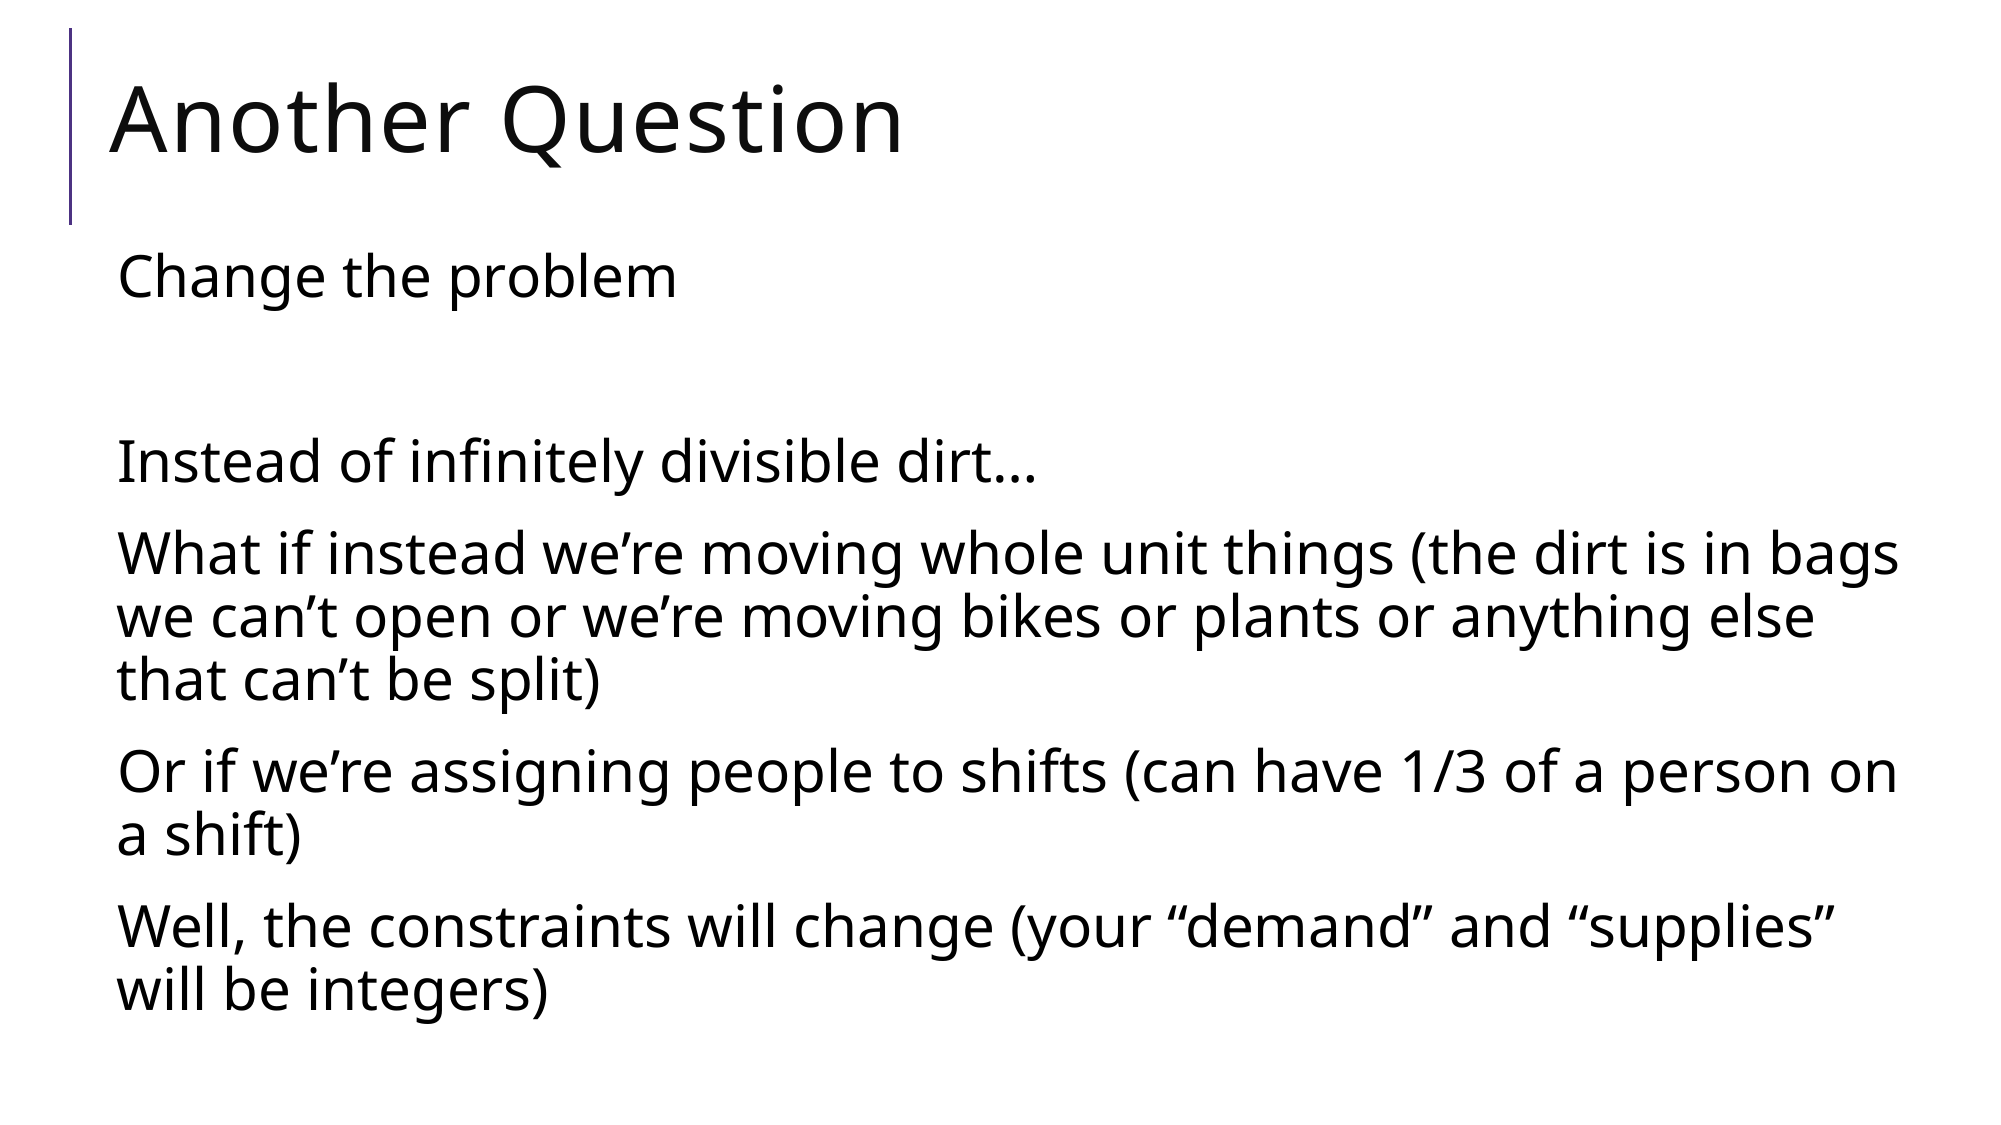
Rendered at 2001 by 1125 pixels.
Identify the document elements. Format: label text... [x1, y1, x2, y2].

list Change the problem Instead of infinitely divisible dirt… What if instead we’re moving whole unit things (the dirt is in bags we can’t open or we’re moving bikes or plants or anything else that can’t be split) Or if we’re assigning people to shifts (can have 1/3 of a person on a shift) Well, the constraints will change (your “demand” and “supplies” will be integers) [94, 240, 1930, 1035]
title Another Question [94, 43, 1930, 210]
